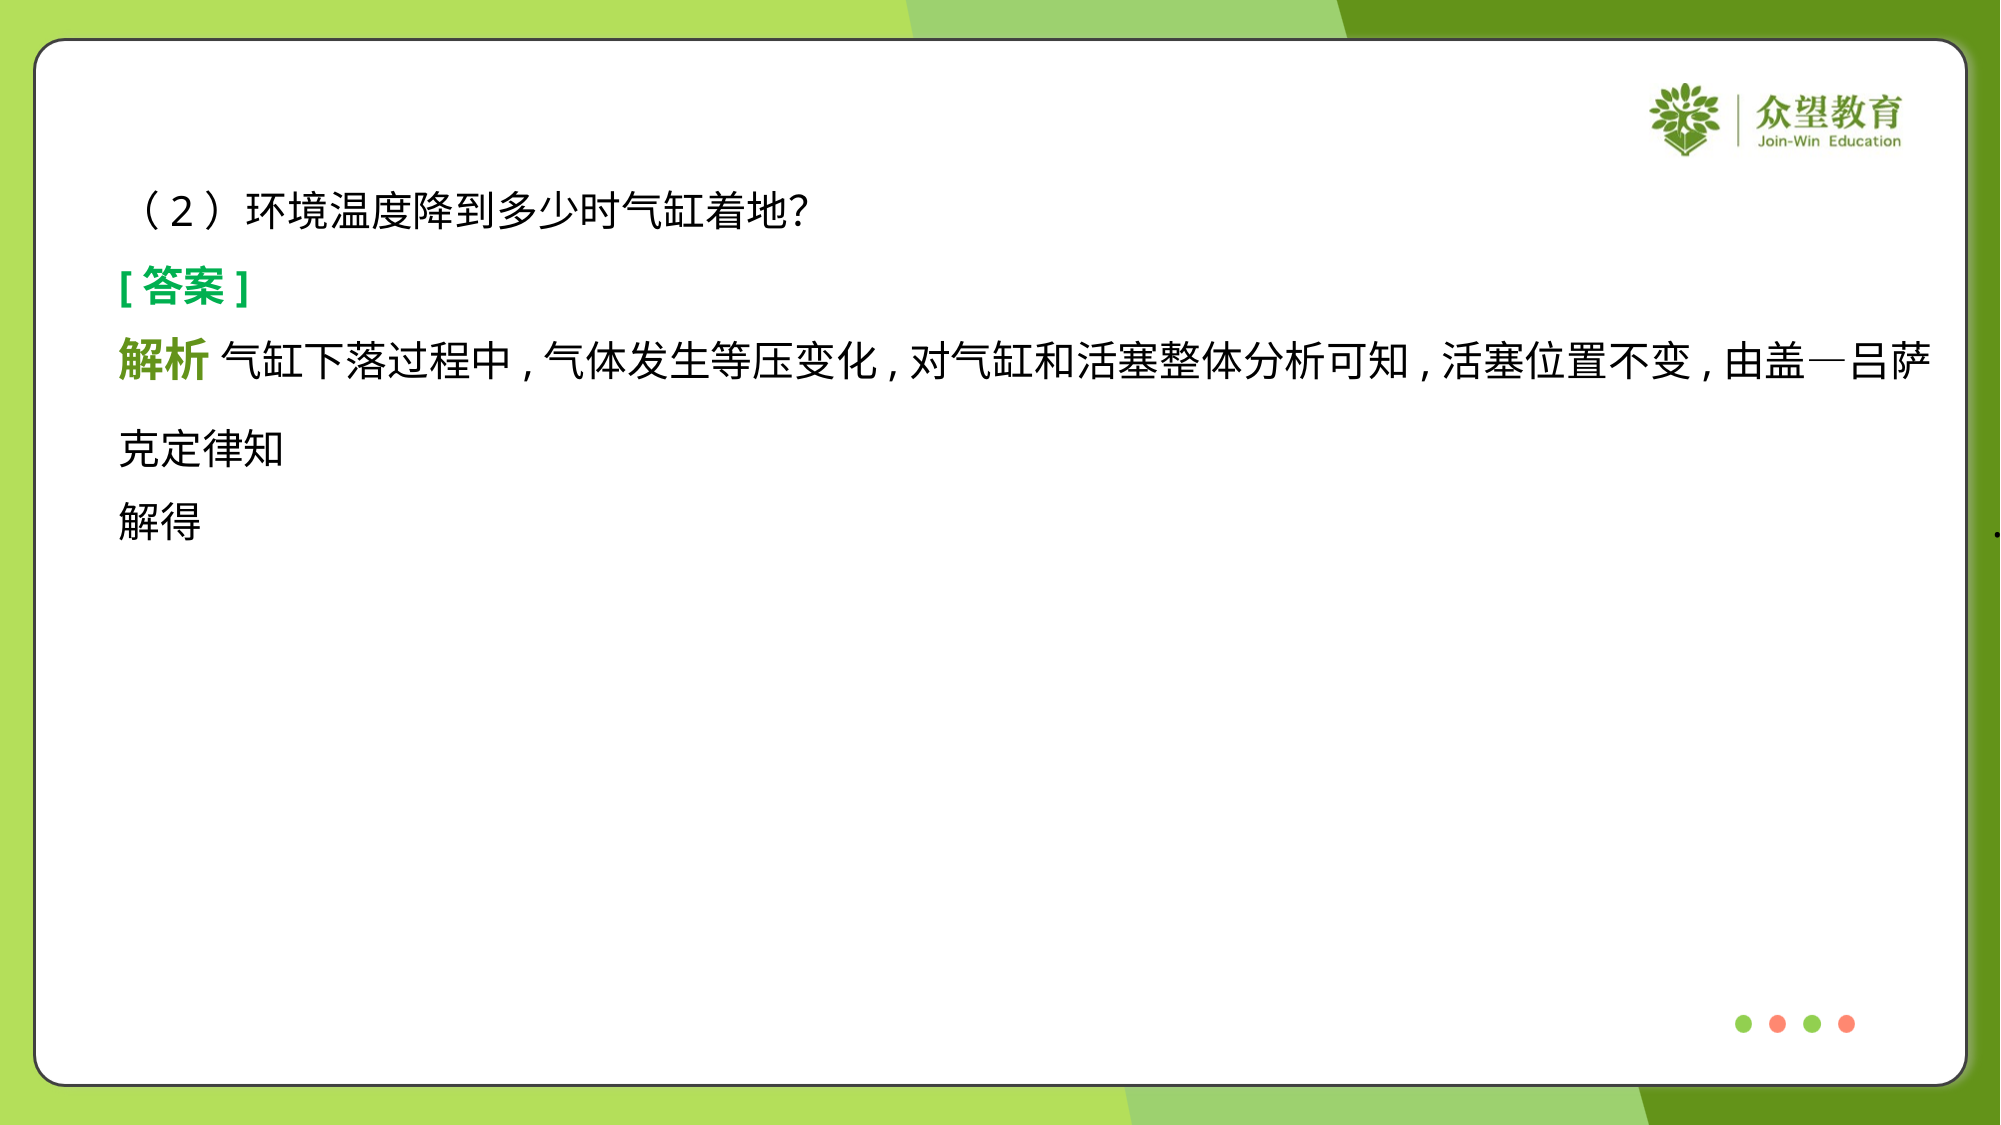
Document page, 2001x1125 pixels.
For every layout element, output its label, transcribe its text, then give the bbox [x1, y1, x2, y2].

picture [0, 0, 2000, 1125]
text_box （2）环境温度降到多少时气缸着地？ [118, 159, 1883, 227]
